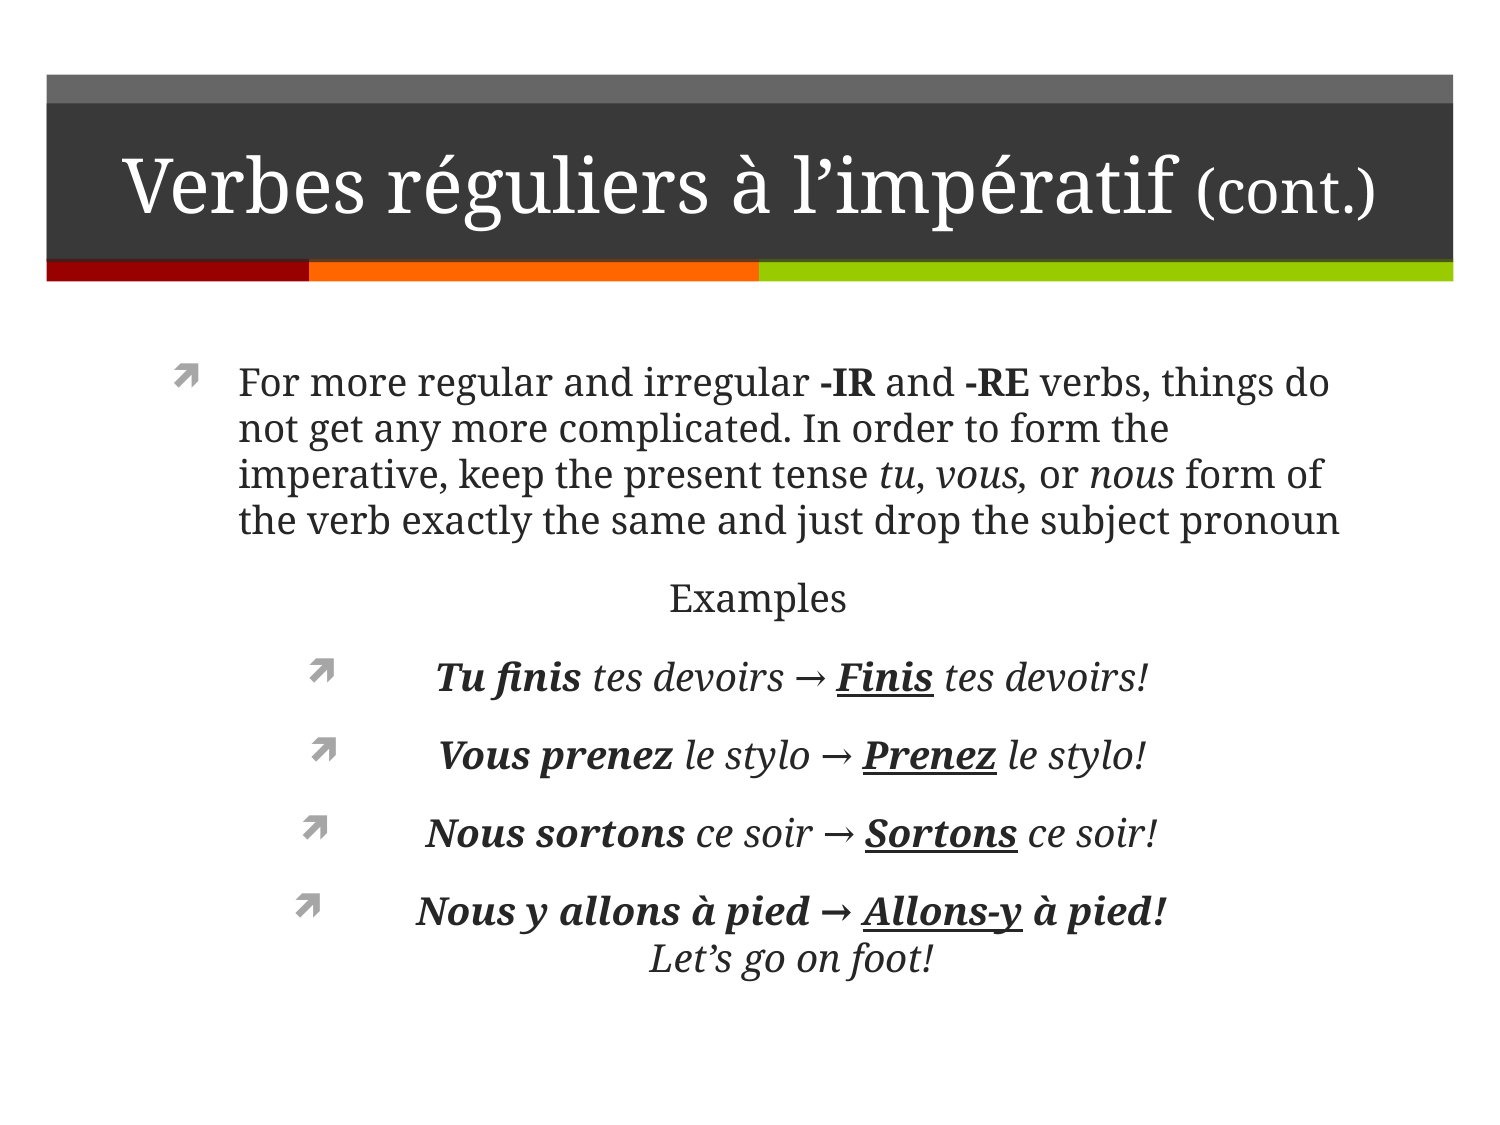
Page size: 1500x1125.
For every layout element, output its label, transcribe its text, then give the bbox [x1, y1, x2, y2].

title Verbes réguliers à l’impératif (cont.) [46, 103, 1454, 263]
list For more regular and irregular -IR and -RE verbs, things do not get any more complicated. In order to form the imperative, keep the present tense tu, vous, or nous form of the verb exactly the same and just drop the subject pronoun Examples Tu finis tes devoirs → Finis tes devoirs! Vous prenez le stylo → Prenez le stylo! Nous sortons ce soir → Sortons ce soir! Nous y allons à pied → Allons-y à pied! Let’s go on foot! [155, 350, 1361, 1005]
